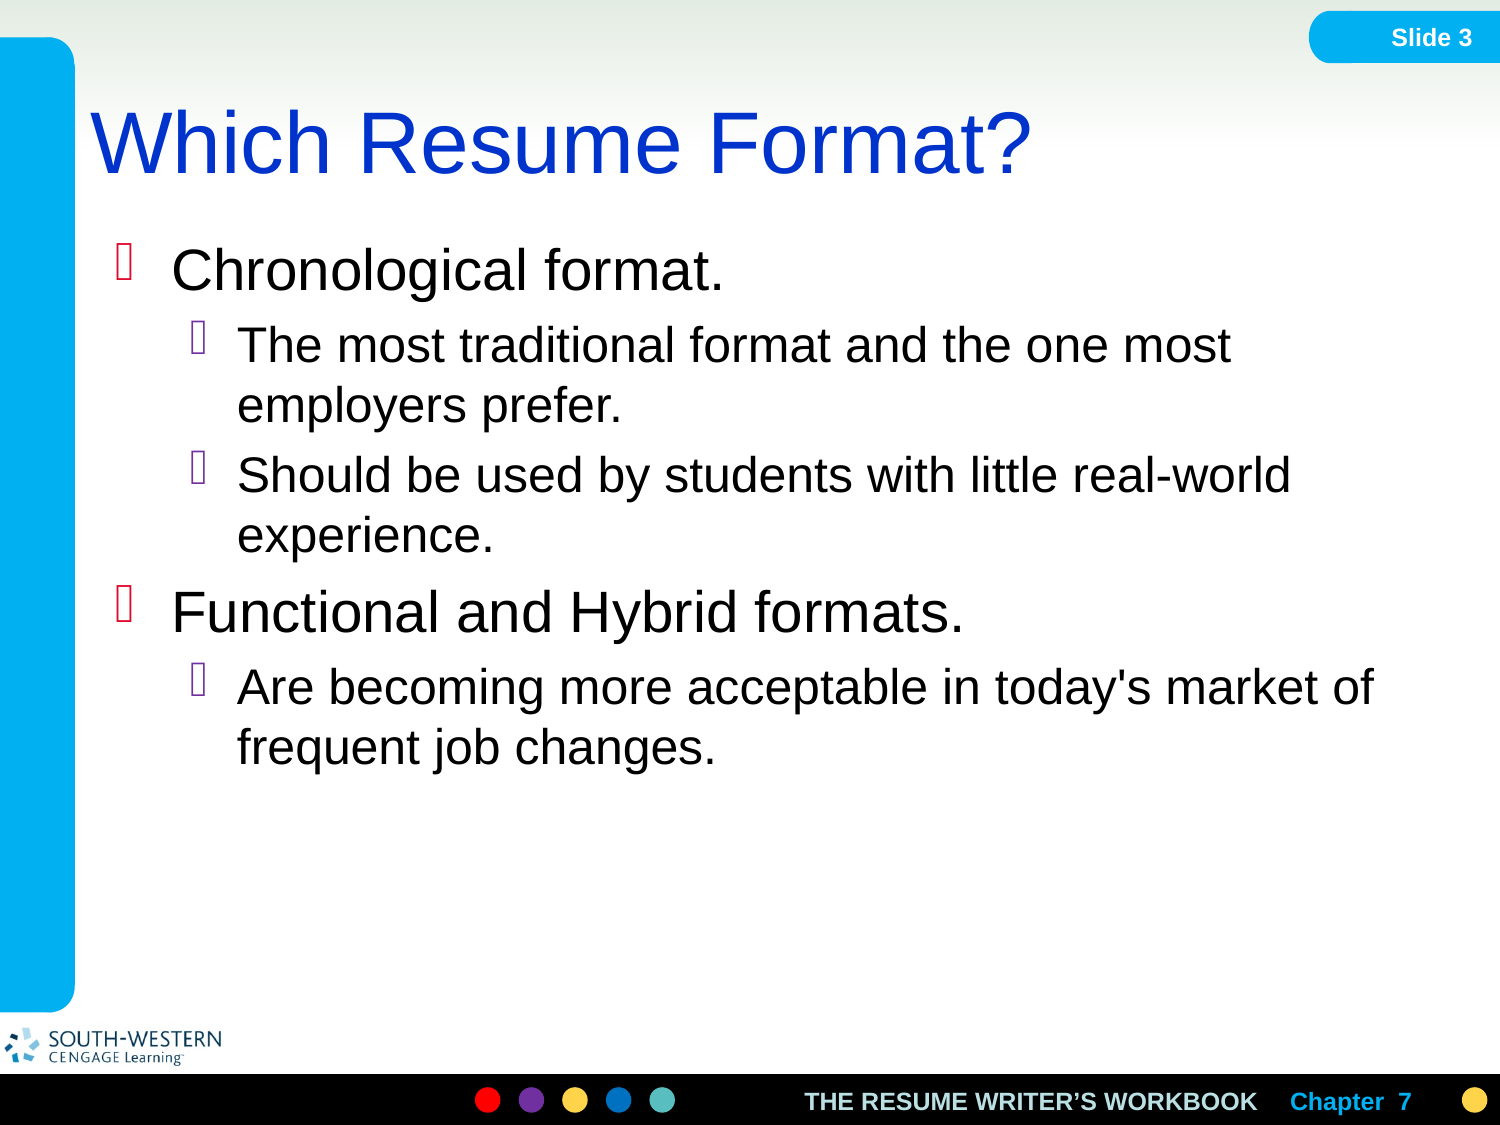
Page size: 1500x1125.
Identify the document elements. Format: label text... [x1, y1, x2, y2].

picture [0, 1022, 225, 1073]
list Chronological format. The most traditional format and the one most employers prefer. Should be used by students with little real-world experience. Functional and Hybrid formats. Are becoming more acceptable in today's market of frequent job changes. [99, 224, 1451, 968]
slide_number Slide 3 [1312, 13, 1488, 93]
footer Chapter 7 [1274, 1075, 1476, 1125]
title Which Resume Format? [74, 44, 1426, 233]
